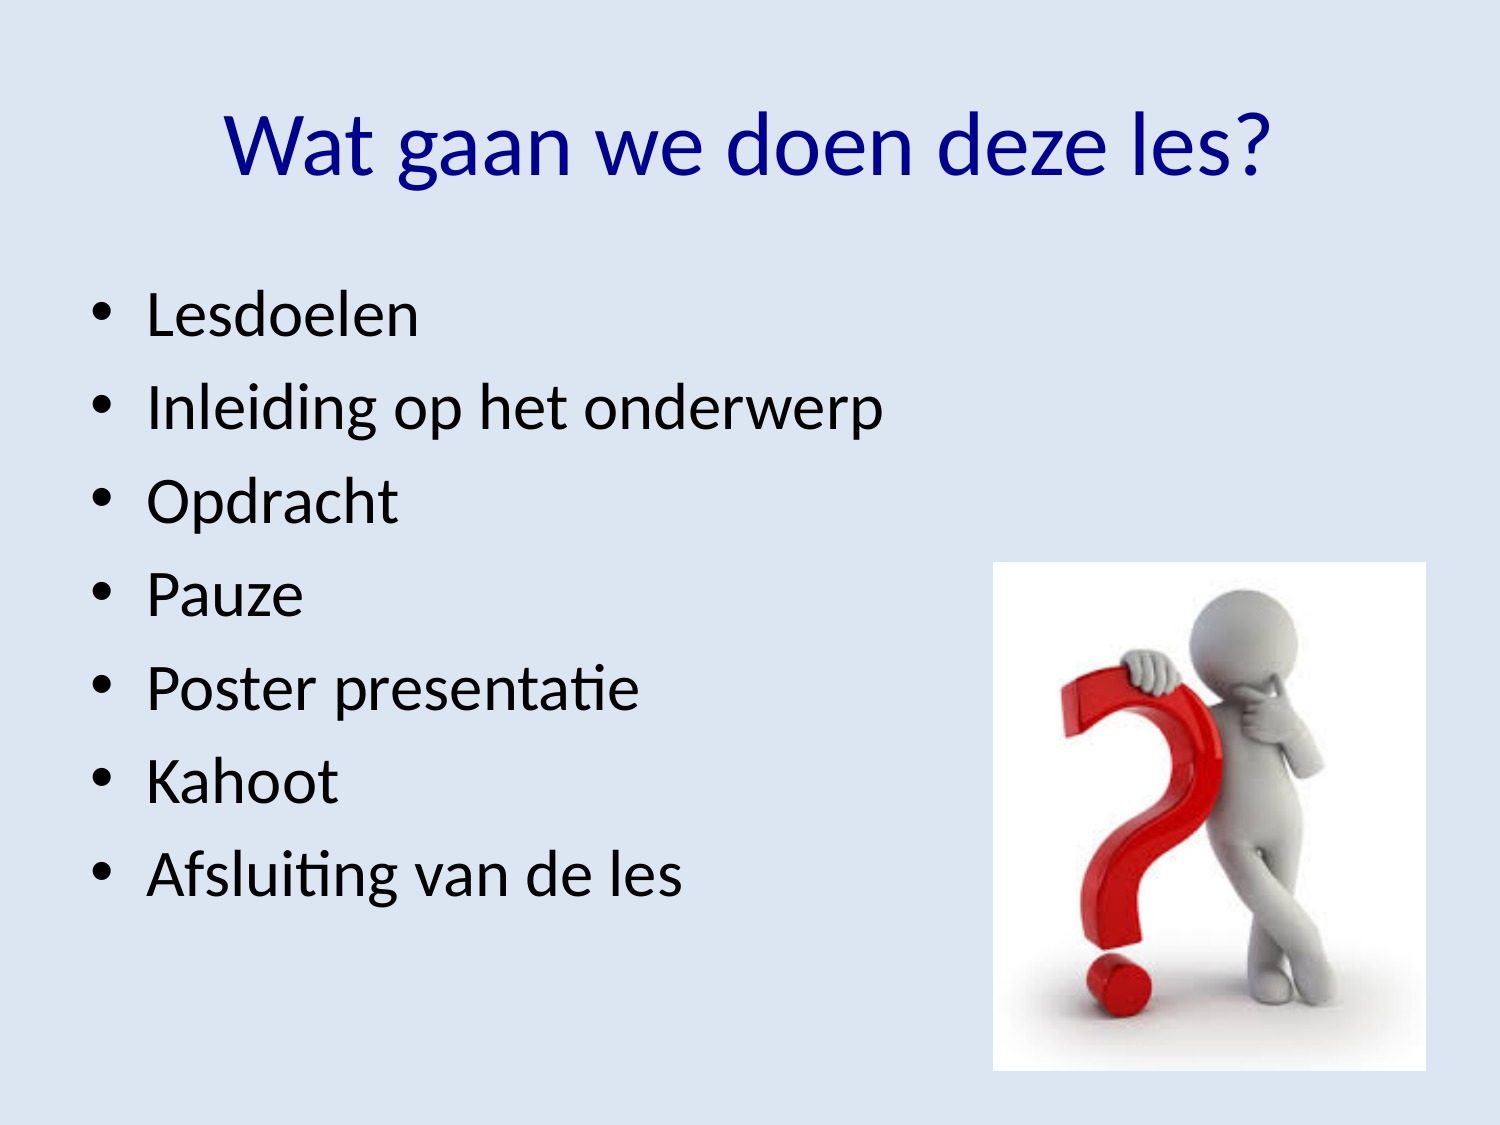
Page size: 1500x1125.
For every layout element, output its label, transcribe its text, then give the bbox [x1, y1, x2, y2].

picture [993, 562, 1426, 1071]
title Wat gaan we doen deze les? [75, 45, 1425, 233]
list Lesdoelen Inleiding op het onderwerp Opdracht Pauze Poster presentatie Kahoot Afsluiting van de les [75, 262, 1425, 1005]
